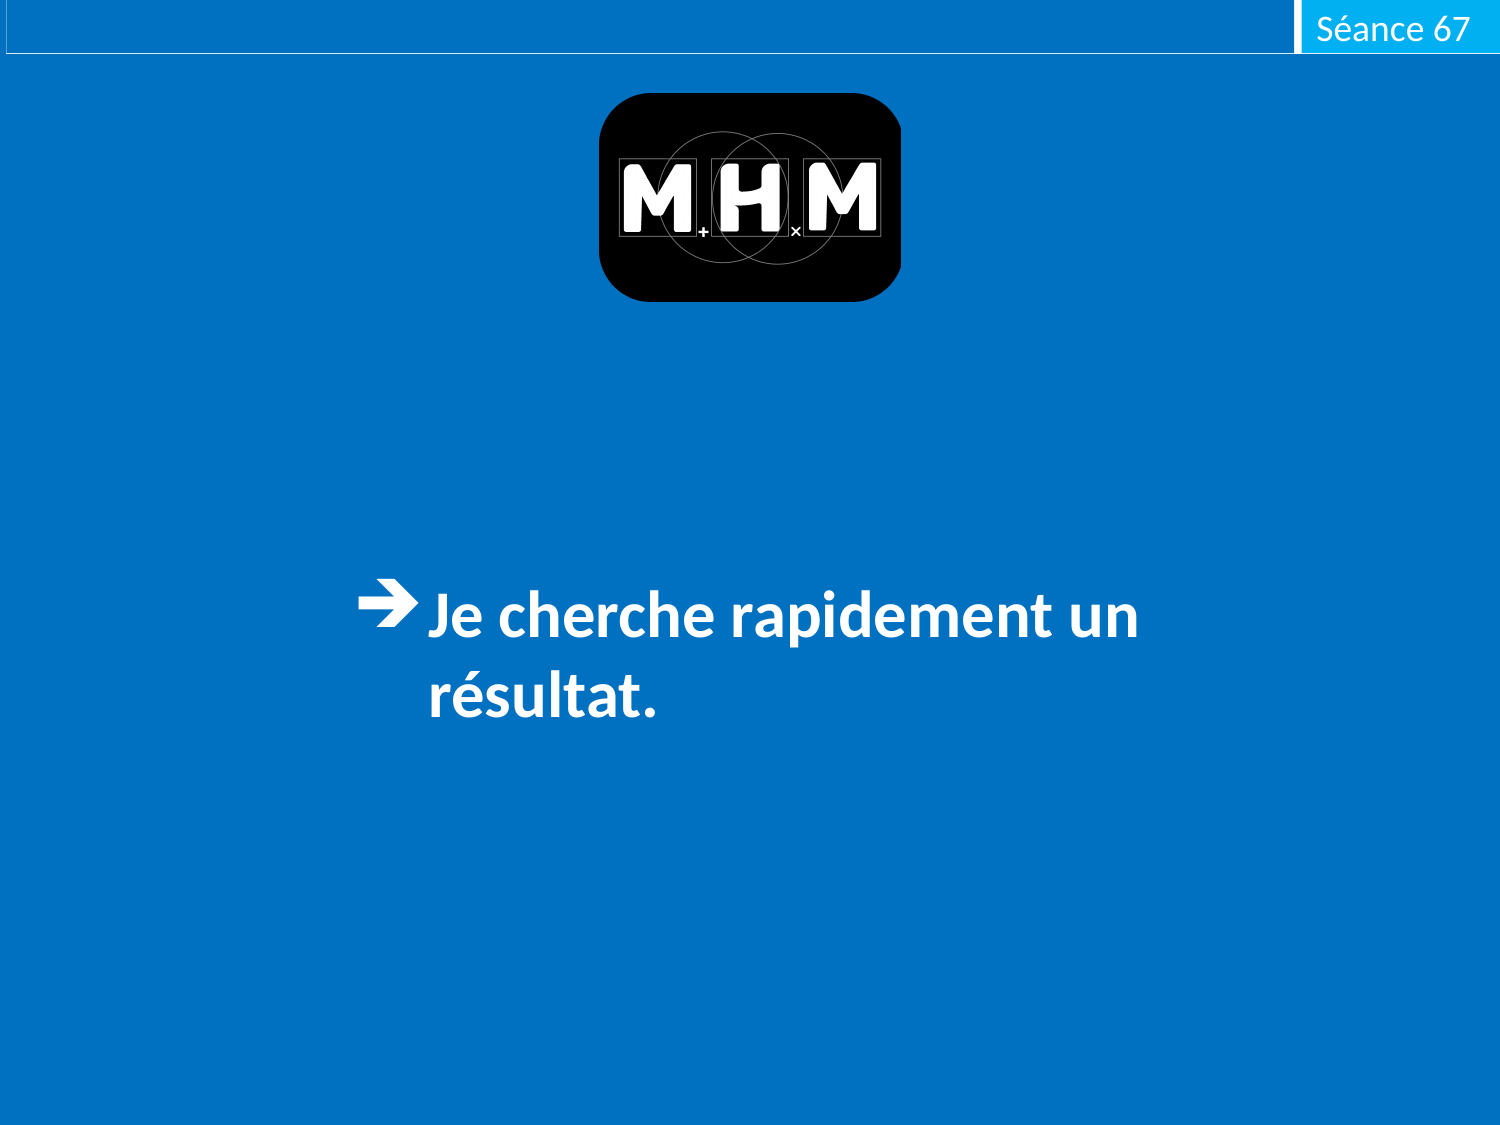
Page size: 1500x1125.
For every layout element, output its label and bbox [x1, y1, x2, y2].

text_box [0, 54, 1500, 1125]
